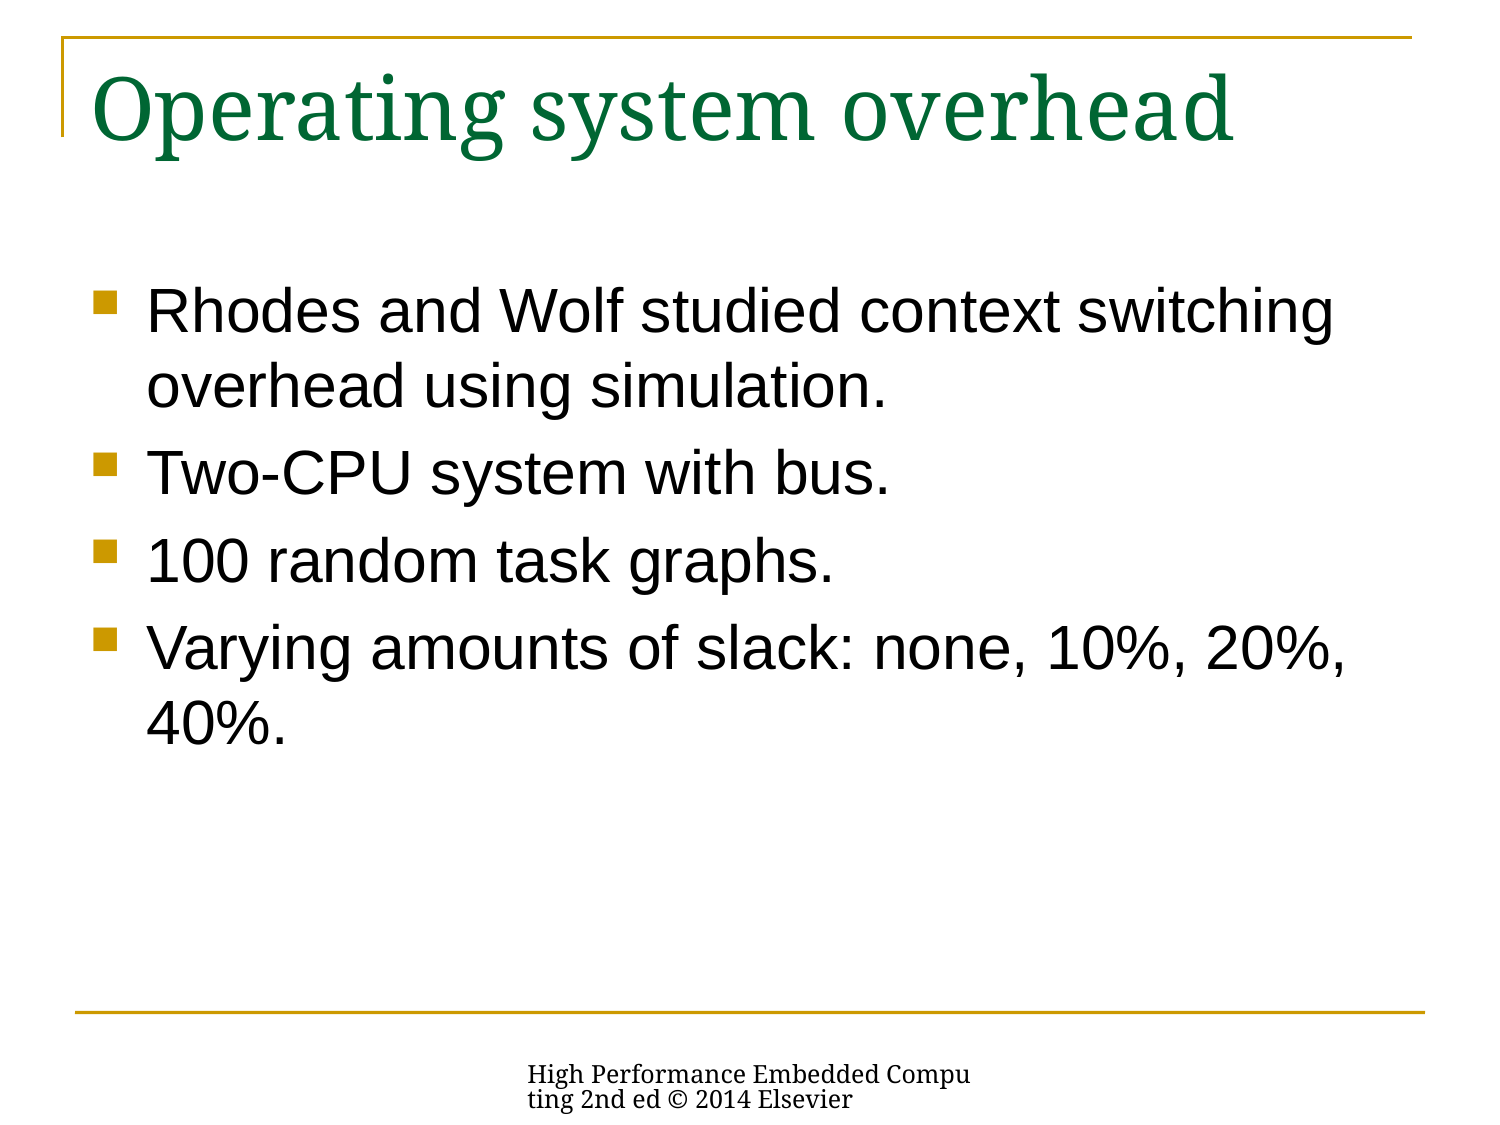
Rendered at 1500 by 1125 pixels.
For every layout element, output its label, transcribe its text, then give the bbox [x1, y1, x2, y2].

title Operating system overhead [75, 45, 1425, 233]
footer High Performance Embedded Computing 2nd ed © 2014 Elsevier [512, 1025, 988, 1100]
list Rhodes and Wolf studied context switching overhead using simulation. Two-CPU system with bus. 100 random task graphs. Varying amounts of slack: none, 10%, 20%, 40%. [75, 262, 1425, 1006]
